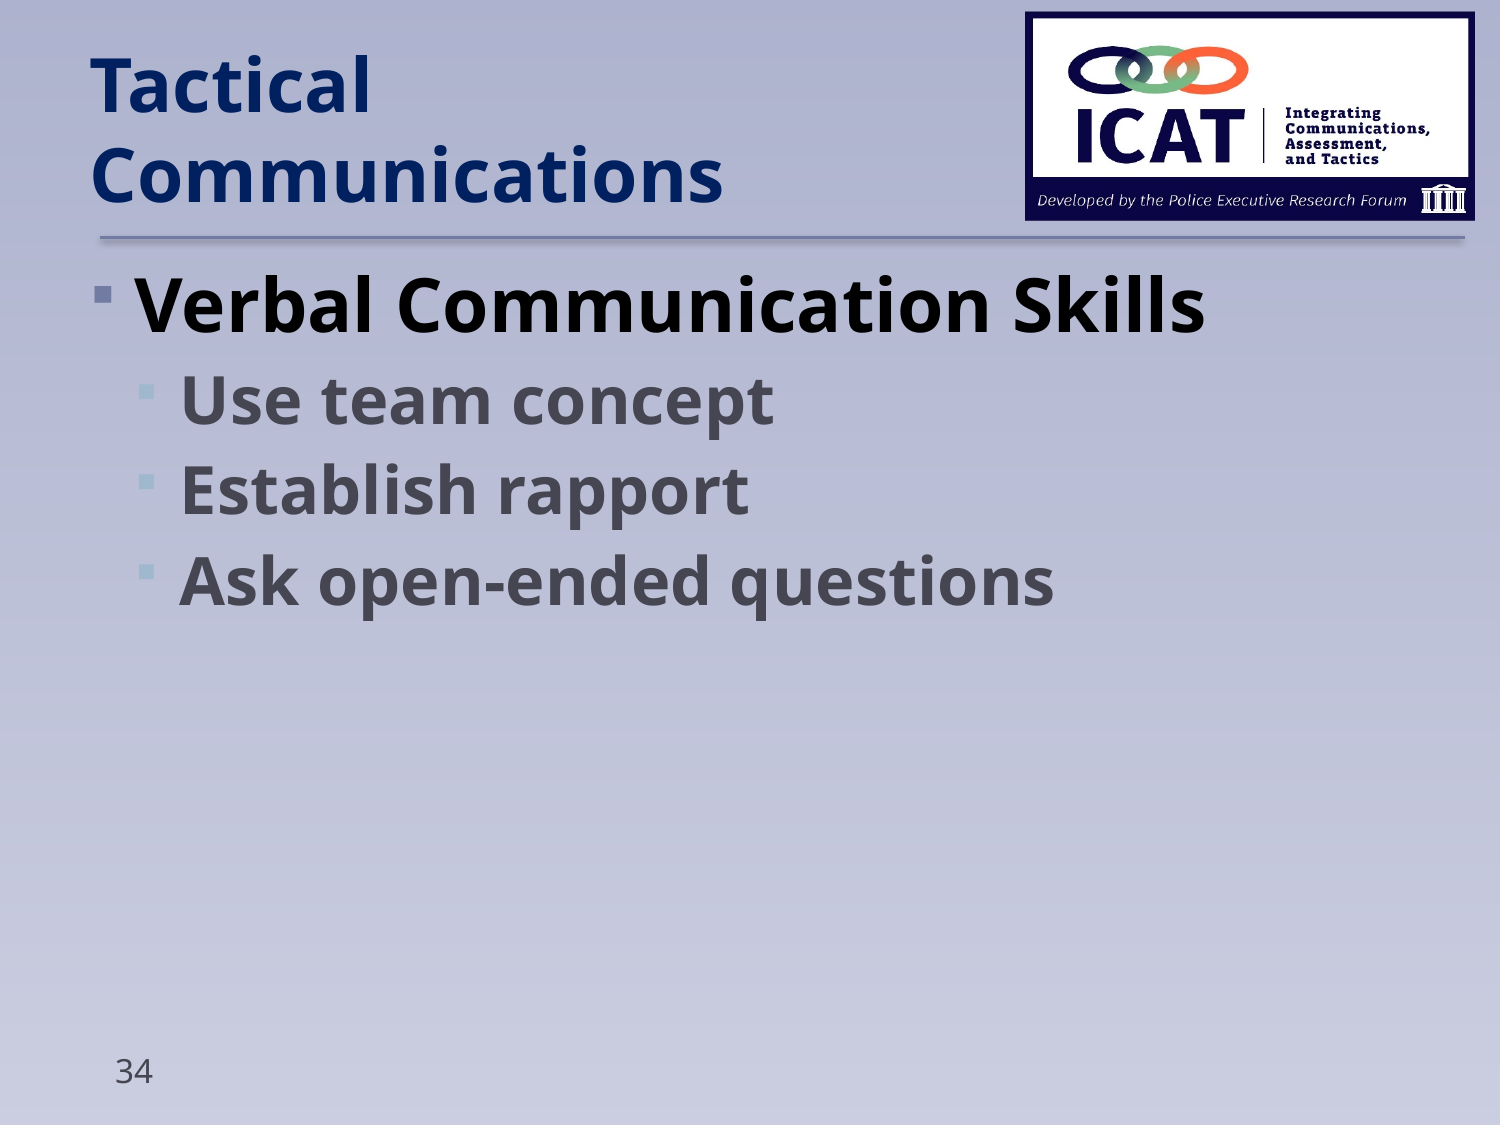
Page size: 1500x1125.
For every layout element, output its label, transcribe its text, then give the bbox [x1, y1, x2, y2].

picture [1024, 11, 1476, 221]
title Tactical Communications [75, 24, 1018, 225]
list Verbal Communication Skills Use team concept Establish rapport Ask open-ended questions [75, 249, 1425, 1060]
slide_number 34 [100, 1060, 426, 1103]
